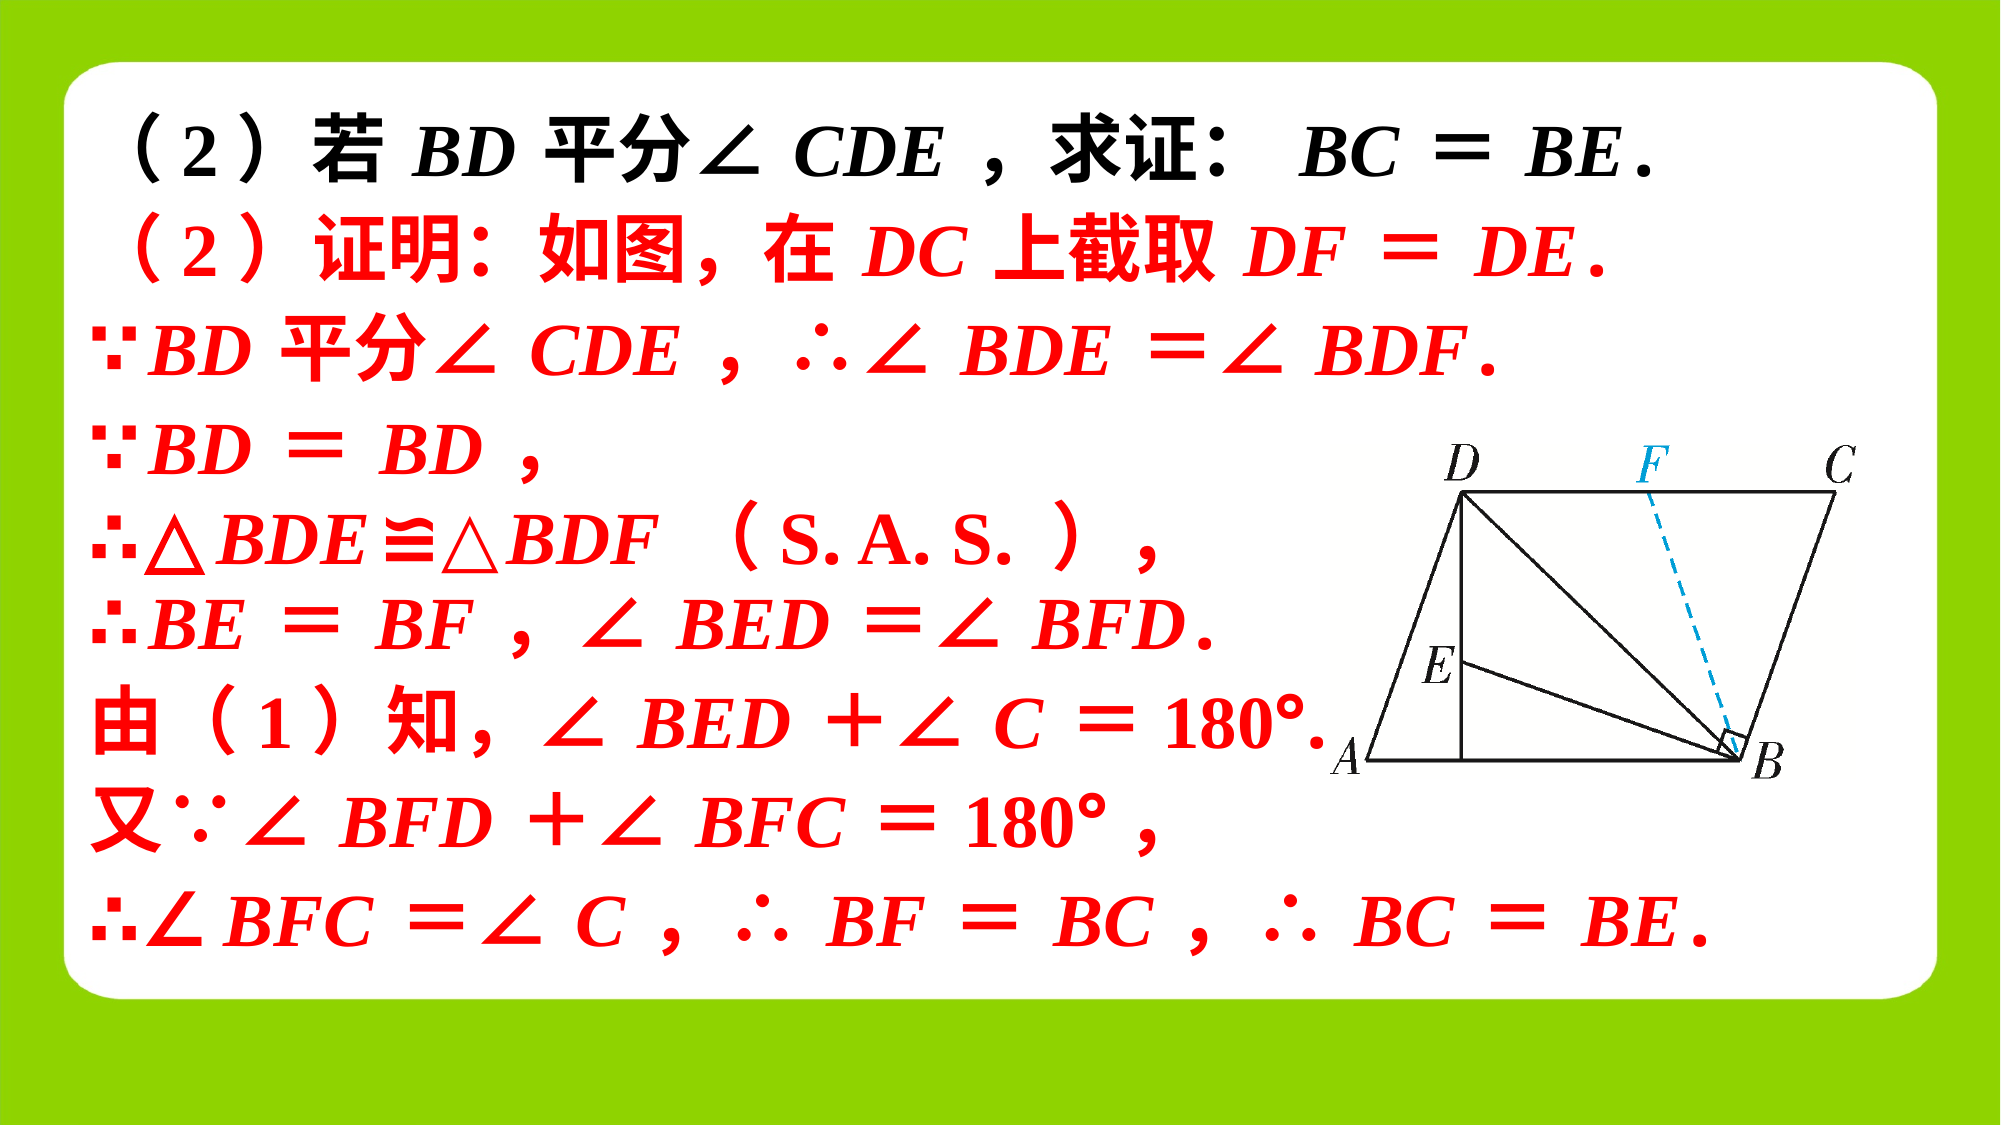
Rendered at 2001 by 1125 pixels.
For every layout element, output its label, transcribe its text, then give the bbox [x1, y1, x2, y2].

text_box （2）证明：如图，在DC上截取DF＝DE. [88, 201, 1535, 292]
picture [0, 0, 2001, 1125]
text_box ∴BE＝BF，∠BED＝∠BFD. [88, 574, 1178, 666]
text_box ∴∠BFC＝∠C，∴BF＝BC，∴BC＝BE. [88, 871, 1607, 963]
text_box ∵BD＝BD， ∴△BDE≌△BDF（S. A. S. ）， [88, 399, 1726, 491]
text_box ∵BD平分∠CDE，∴∠BDE＝∠BDF. [88, 300, 1465, 392]
text_box 由（1）知，∠BED＋∠C＝180°. [88, 673, 1276, 765]
text_box （2）若BD平分∠CDE，求证：BC＝BE. [88, 101, 1546, 193]
text_box 又∵∠BFD＋∠BFC＝180°， [88, 772, 1149, 864]
